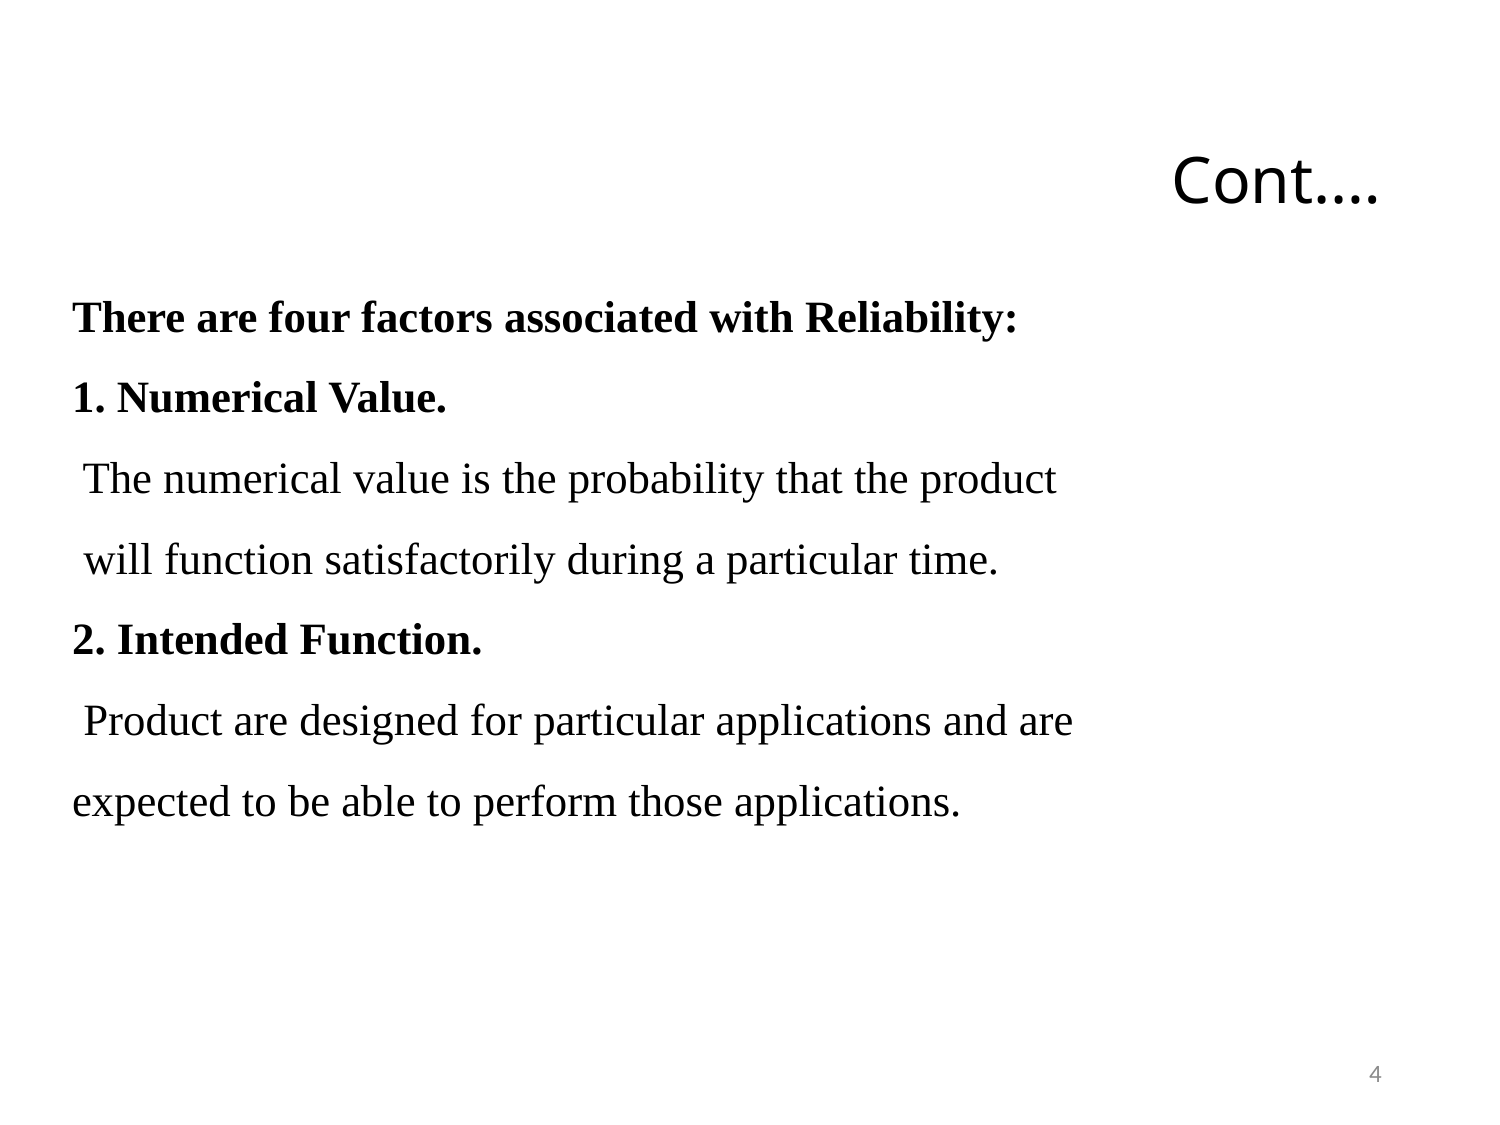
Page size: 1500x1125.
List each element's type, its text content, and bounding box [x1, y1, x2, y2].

list There are four factors associated with Reliability: 1. Numerical Value. The numerical value is the probability that the product will function satisfactorily during a particular time. 2. Intended Function. Product are designed for particular applications and are expected to be able to perform those applications. [57, 253, 1465, 968]
title Cont.… [103, 140, 1397, 226]
slide_number 4 [1059, 1042, 1397, 1103]
